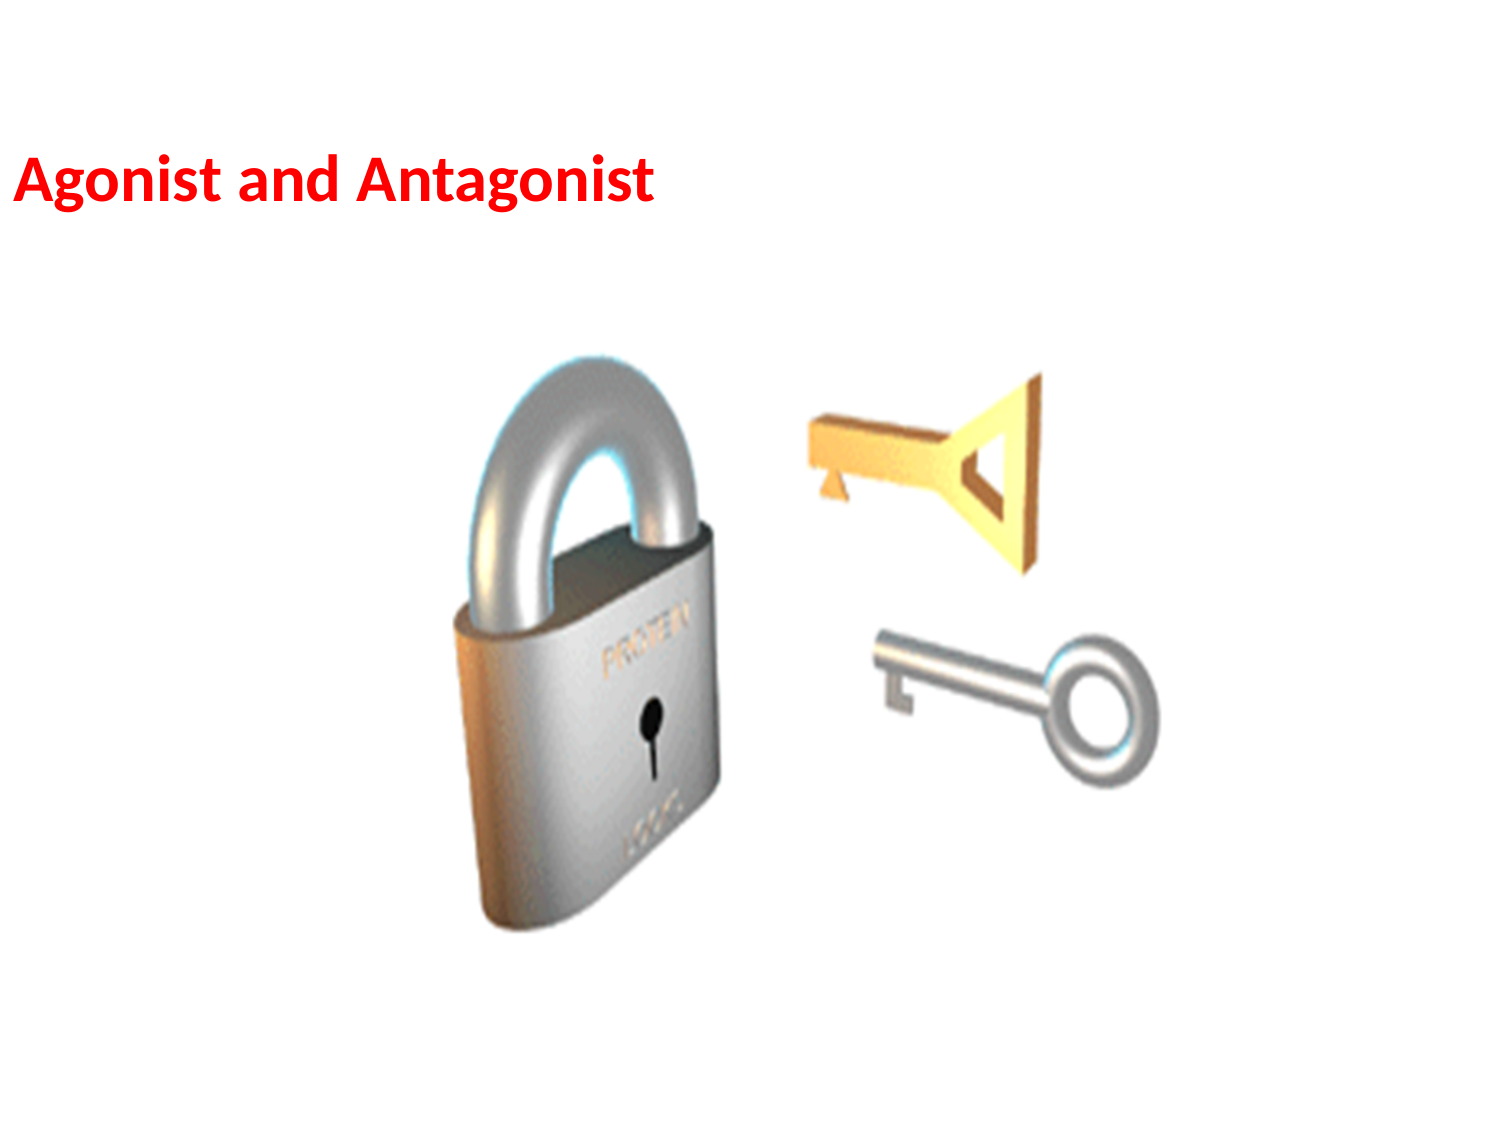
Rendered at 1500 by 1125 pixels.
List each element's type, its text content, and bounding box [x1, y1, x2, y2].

picture [450, 262, 1165, 976]
text_box Agonist and Antagonist [0, 126, 904, 222]
